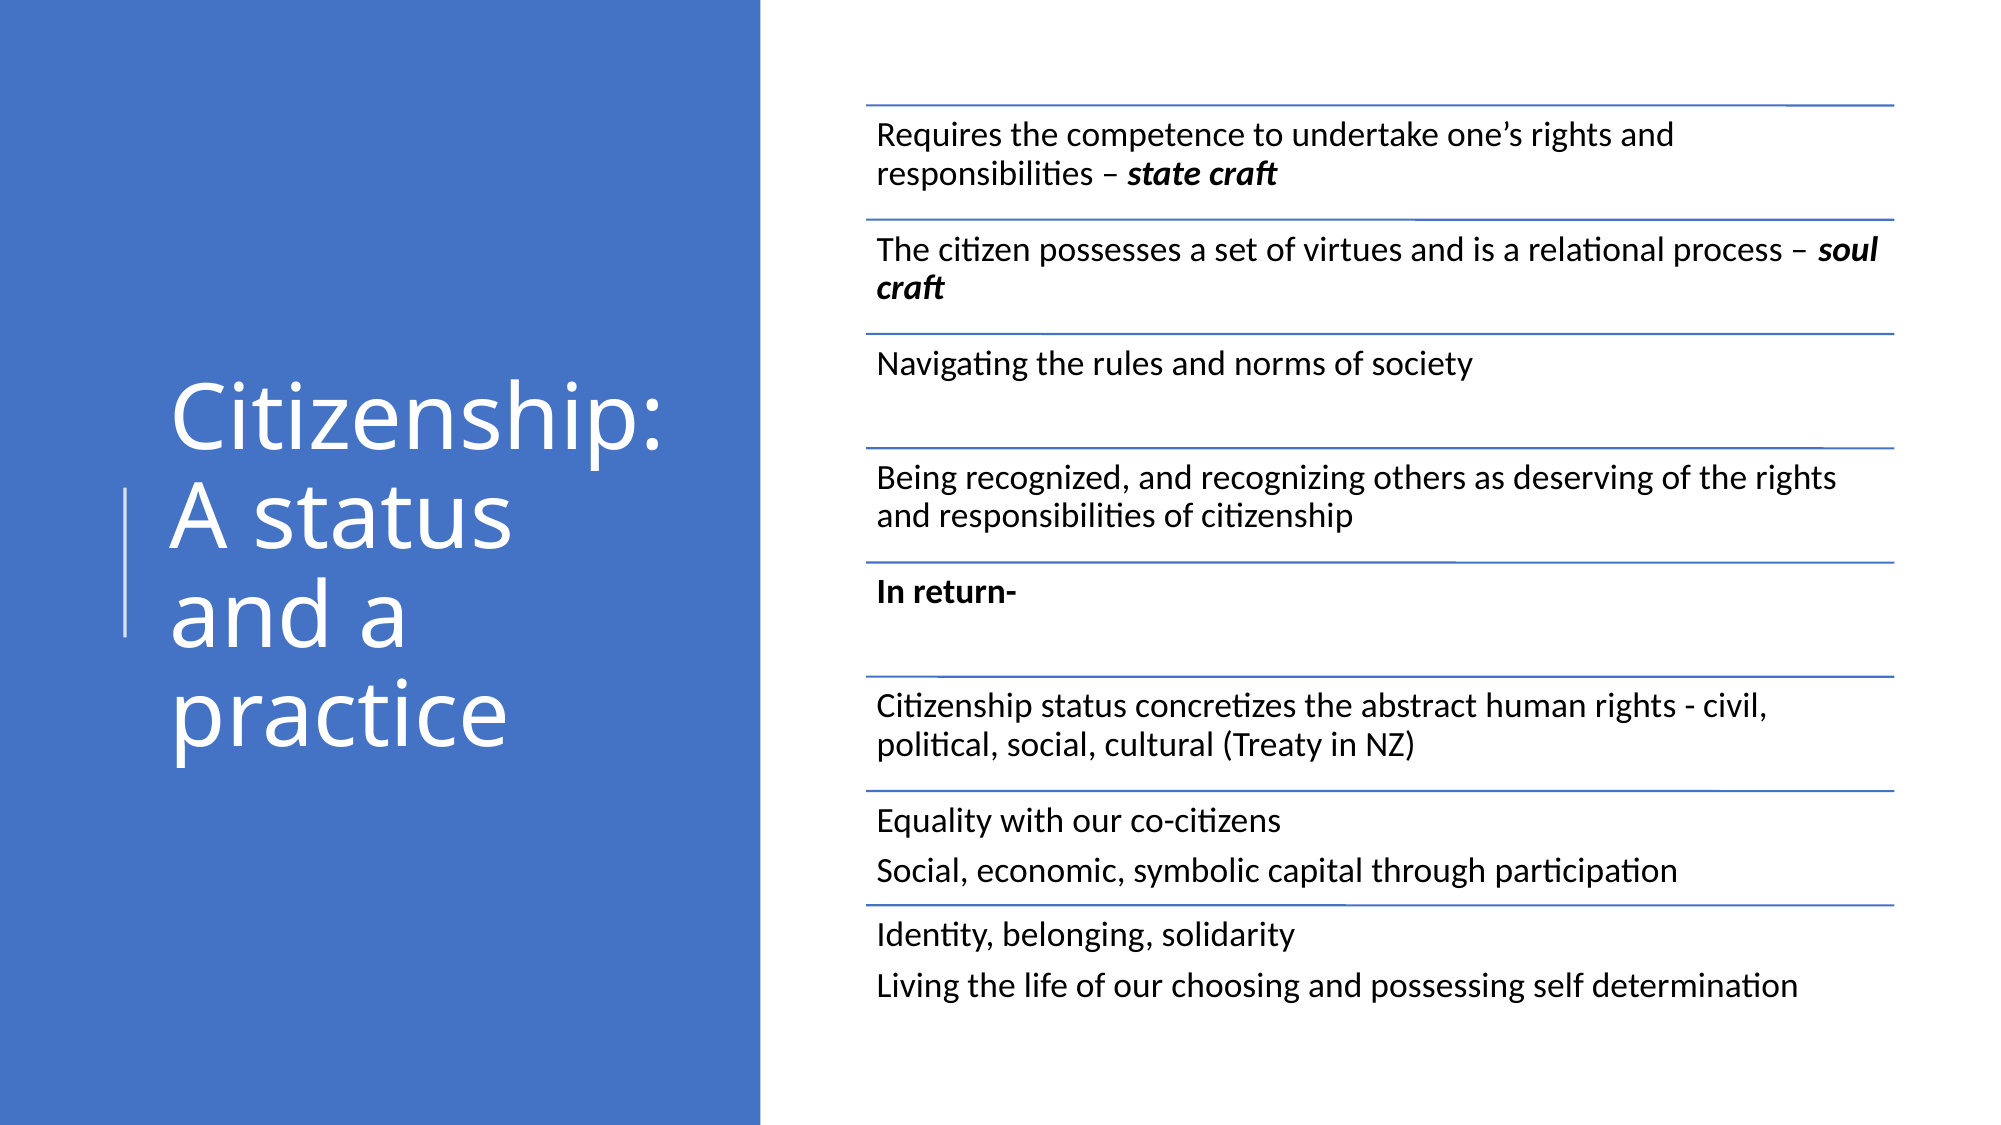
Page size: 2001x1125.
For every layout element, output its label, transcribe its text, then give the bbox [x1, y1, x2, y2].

title Citizenship: A status and a practice [154, 116, 708, 1020]
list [866, 105, 1895, 1020]
text_box [0, 0, 761, 1125]
